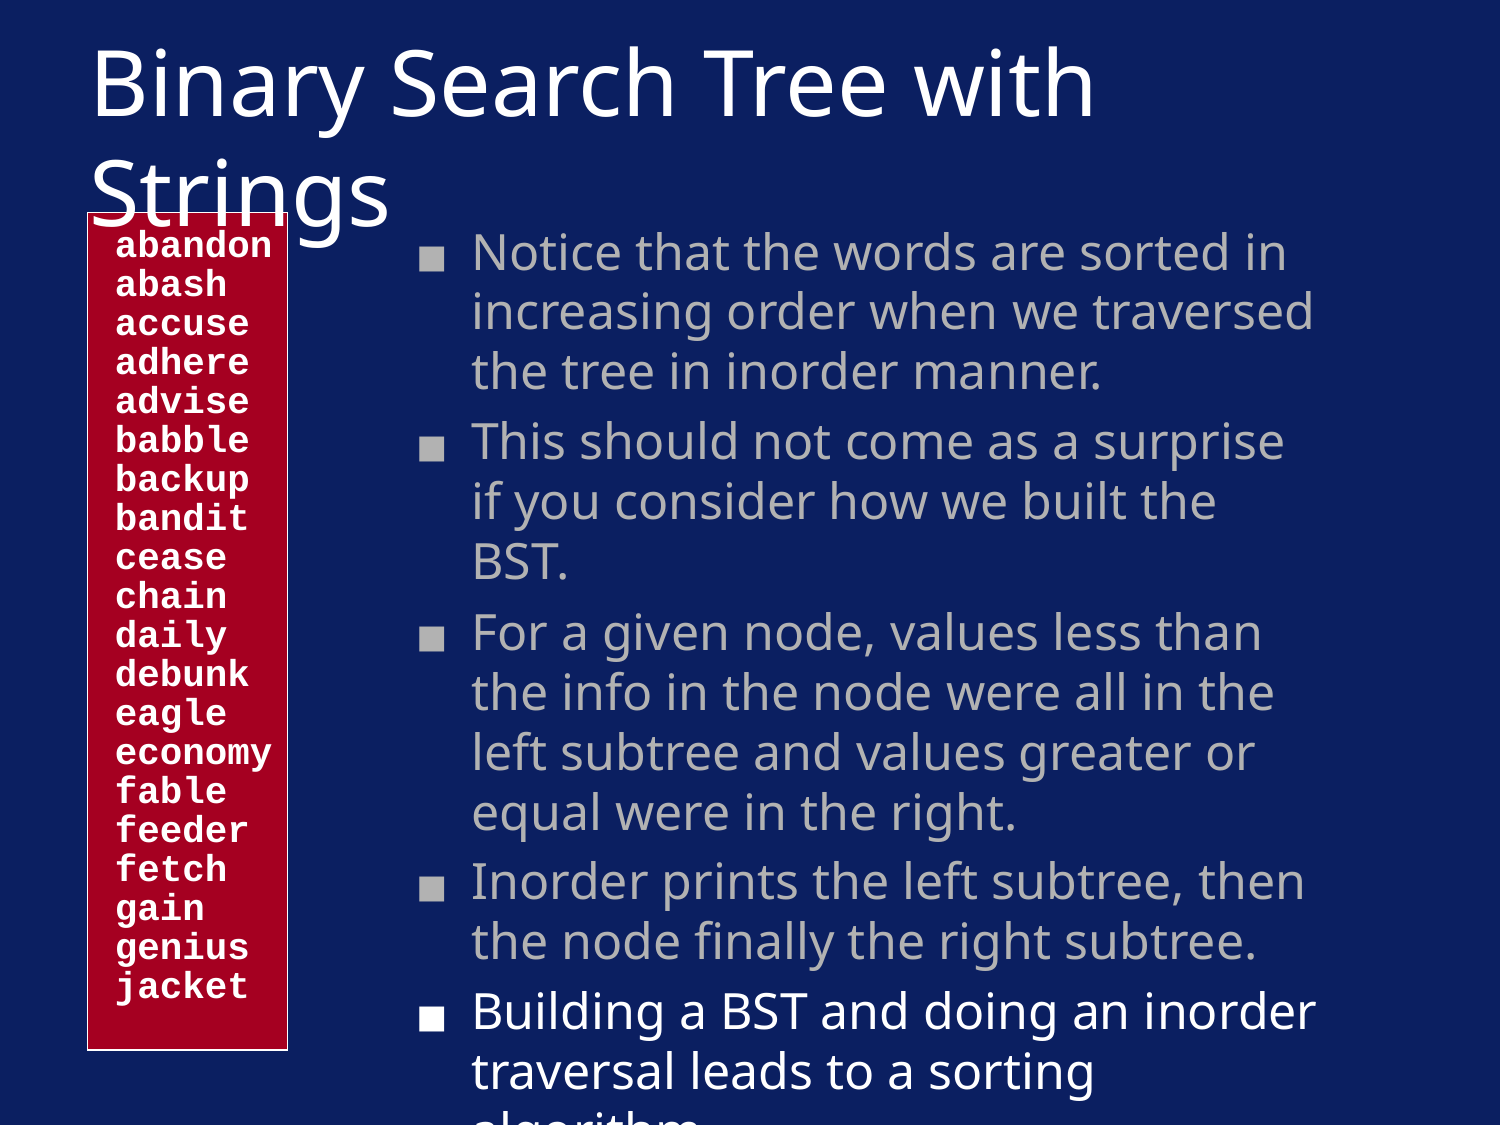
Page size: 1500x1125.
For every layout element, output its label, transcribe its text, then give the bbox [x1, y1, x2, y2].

title Binary Search Tree with Strings [74, 59, 1425, 210]
list abandon abash accuse adhere advise babble backup bandit cease chain daily debunk eagle economy fable feeder fetch gain genius jacket [99, 224, 363, 1038]
text_box Notice that the words are sorted in increasing order when we traversed the tree in inorder manner. This should not come as a surprise if you consider how we built the BST. For a given node, values less than the info in the node were all in the left subtree and values greater or equal were in the right. Inorder prints the left subtree, then the node finally the right subtree. Building a BST and doing an inorder traversal leads to a sorting algorithm. [399, 212, 1338, 1025]
text_box [87, 212, 288, 1050]
